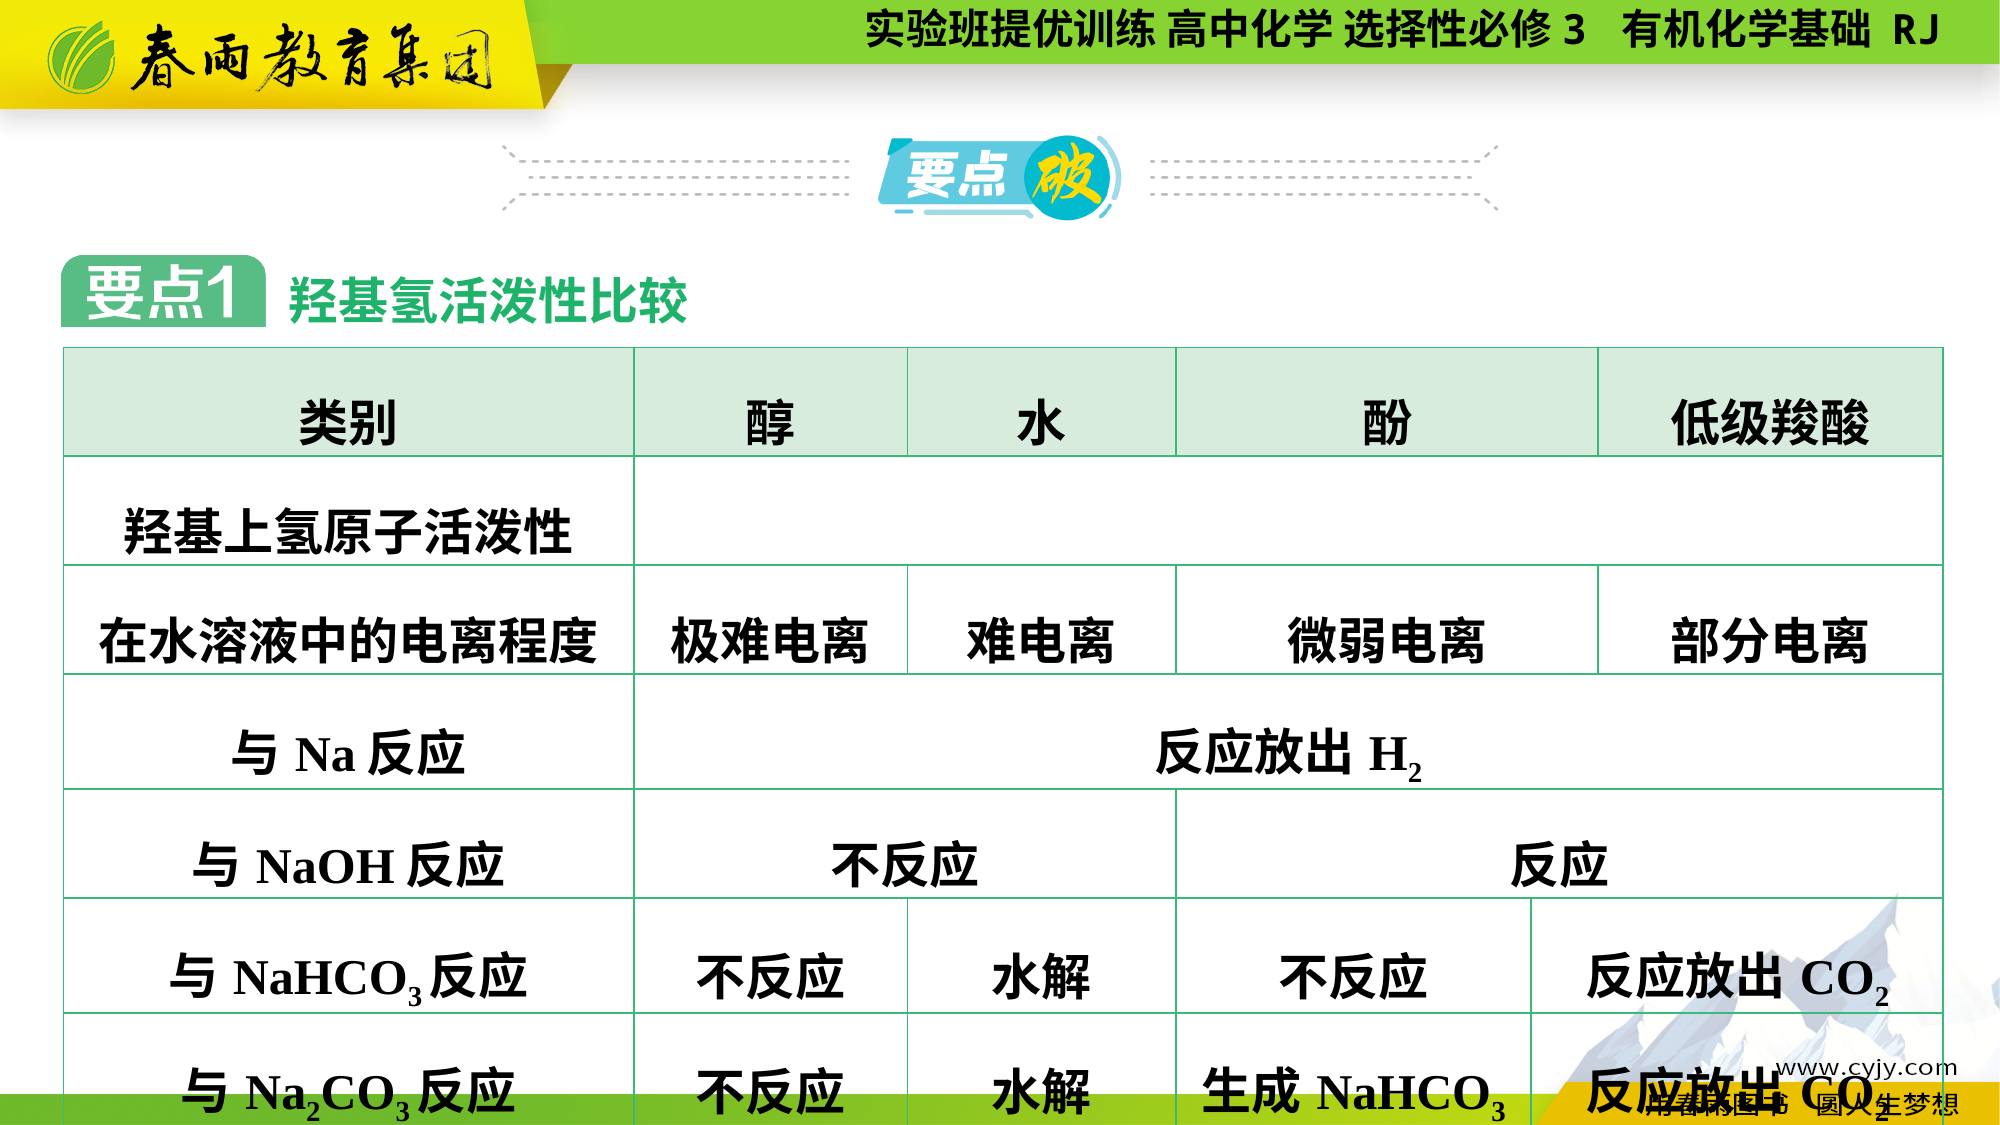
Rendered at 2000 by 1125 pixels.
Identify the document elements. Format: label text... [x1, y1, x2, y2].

table_cell 不反应 [635, 1014, 907, 1125]
table_cell 与NaOH反应 [64, 790, 633, 897]
table_cell 不反应 [635, 899, 907, 1012]
table_header 低级羧酸 [1599, 348, 1942, 455]
table_cell 部分电离 [1599, 566, 1942, 673]
table_cell 水解 [908, 899, 1175, 1012]
table_cell 反应 [1177, 790, 1942, 897]
table_cell 不反应 [635, 790, 1175, 897]
table_cell 极难电离 [635, 566, 907, 673]
table_cell [635, 457, 1942, 564]
table_cell 难电离 [908, 566, 1175, 673]
table_cell 反应放出CO2 [1532, 1014, 1942, 1125]
table_cell 与Na2CO3反应 [64, 1014, 633, 1125]
table_header 醇 [635, 348, 907, 455]
table_cell 与Na反应 [64, 675, 633, 788]
table_cell 羟基上氢原子活泼性 [64, 457, 633, 564]
table_header 酚 [1177, 348, 1597, 455]
table_header 类别 [64, 348, 633, 455]
table_cell 在水溶液中的电离程度 [64, 566, 633, 673]
table_cell 与NaHCO3反应 [64, 899, 633, 1012]
table_cell 生成NaHCO3 [1177, 1014, 1530, 1125]
table_header 水 [908, 348, 1175, 455]
table_cell 反应放出H2 [635, 675, 1942, 788]
list 羟基氢活泼性比较 [59, 231, 1944, 327]
table_cell 不反应 [1177, 899, 1530, 1012]
table_cell 微弱电离 [1177, 566, 1597, 673]
picture [0, 0, 2000, 1125]
table_cell 水解 [908, 1014, 1175, 1125]
table_cell 反应放出CO2 [1532, 899, 1942, 1012]
